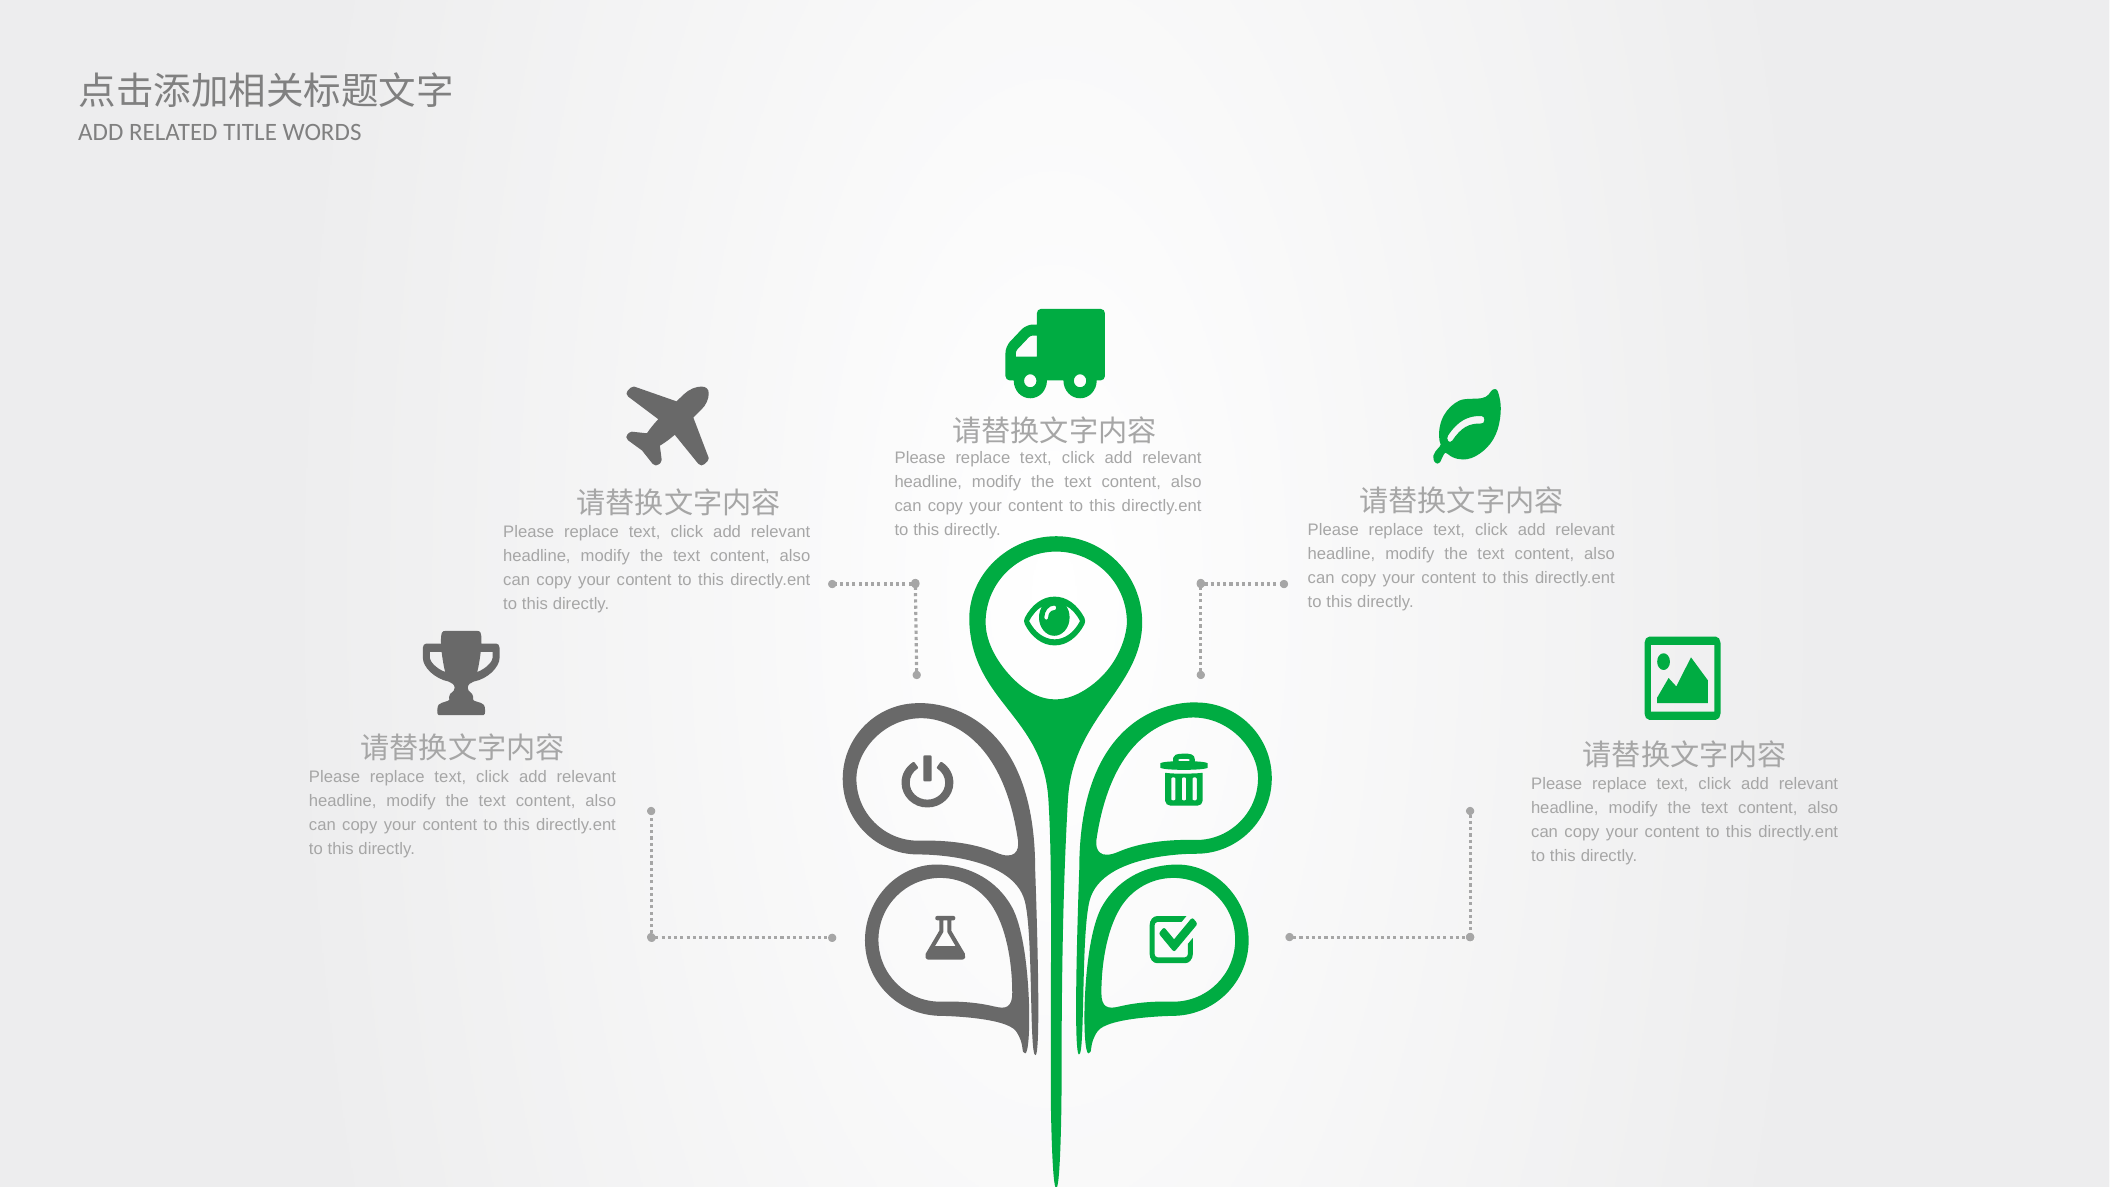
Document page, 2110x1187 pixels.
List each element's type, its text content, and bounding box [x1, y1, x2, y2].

picture [0, 0, 2110, 1187]
text_box [626, 386, 709, 466]
text_box 请替换文字内容 [952, 405, 1158, 443]
text_box [1433, 389, 1501, 464]
text_box 请替换文字内容 [1582, 729, 1788, 768]
text_box ADD RELATED TITLE WORDS [62, 107, 379, 154]
text_box 请替换文字内容 [1359, 475, 1564, 514]
text_box Please replace text, click add relevant headline, modify the text content, also can copy your content to this directly.ent to this directly. [503, 517, 811, 613]
text_box Please replace text, click add relevant headline, modify the text content, also can copy your content to this directly.ent to this directly. [894, 443, 1203, 539]
text_box 请替换文字内容 [360, 722, 566, 762]
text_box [842, 694, 1043, 1058]
text_box 请替换文字内容 [576, 477, 782, 517]
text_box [1072, 694, 1272, 1057]
text_box Please replace text, click add relevant headline, modify the text content, also can copy your content to this directly.ent to this directly. [1531, 768, 1839, 865]
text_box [864, 862, 1032, 1054]
text_box [1644, 636, 1721, 720]
text_box Please replace text, click add relevant headline, modify the text content, also can copy your content to this directly.ent to this directly. [308, 762, 617, 859]
text_box 点击添加相关标题文字 [62, 59, 470, 121]
text_box [422, 630, 500, 716]
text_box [967, 536, 1143, 1187]
text_box Please replace text, click add relevant headline, modify the text content, also can copy your content to this directly.ent to this directly. [1307, 514, 1616, 611]
text_box [1005, 308, 1105, 399]
